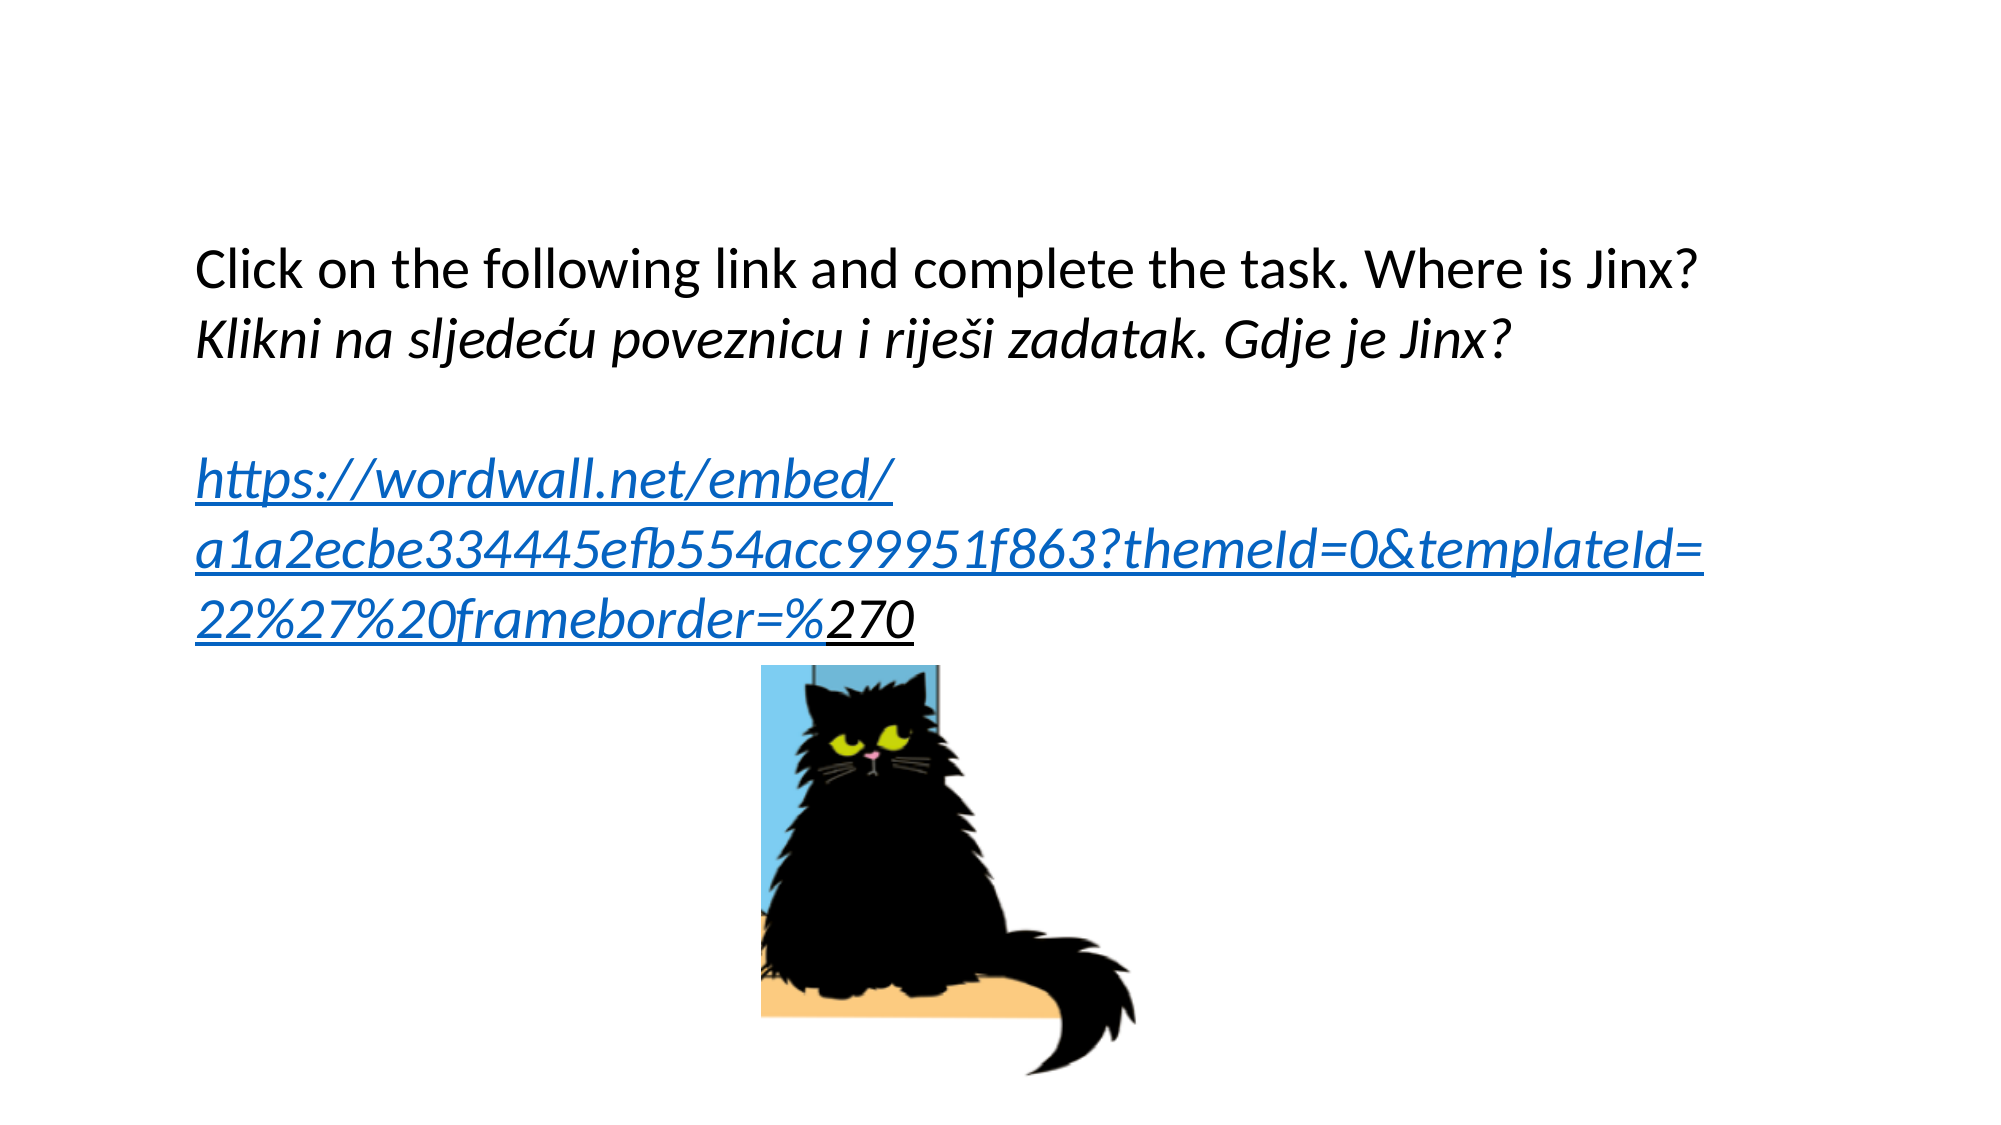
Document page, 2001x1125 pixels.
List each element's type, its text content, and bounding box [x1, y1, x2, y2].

picture [761, 665, 1144, 1082]
text_box Click on the following link and complete the task. Where is Jinx? Klikni na sljedeću poveznicu i riješi zadatak. Gdje je Jinx? https://wordwall.net/embed/a1a2ecbe334445efb554acc99951f863?themeId=0&templateId=22%27%20frameborder=%270 [180, 222, 1803, 658]
